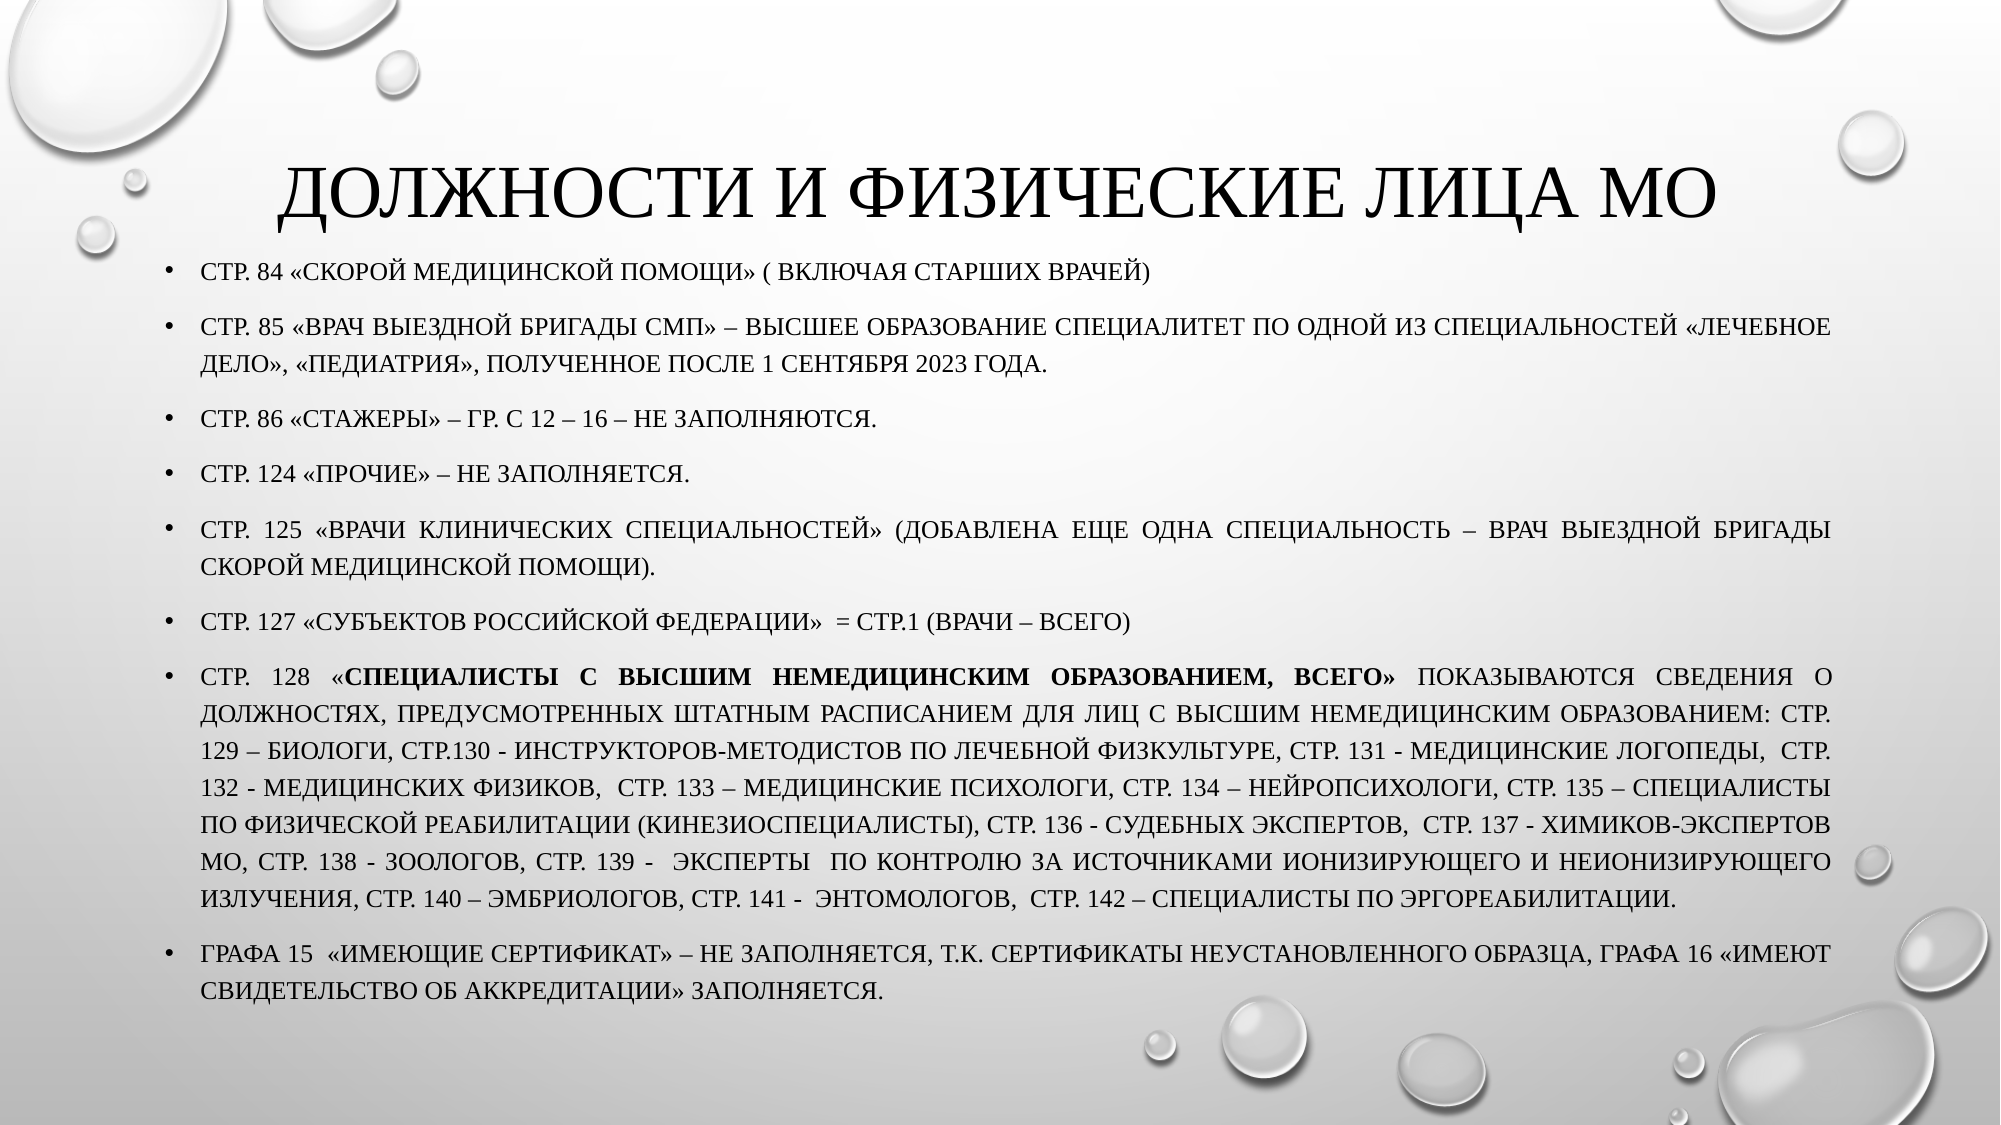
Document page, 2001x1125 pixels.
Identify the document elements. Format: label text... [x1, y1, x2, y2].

picture [0, 0, 2000, 1125]
list Стр. 84 «скорой медицинской помощи» ( включая старших врачей) Стр. 85 «Врач выездной бригады СМП» – высшее образование специалитет по одной из специальностей «лечебное дело», «педиатрия», полученное после 1 сентября 2023 года. Стр. 86 «стажеры» – гр. С 12 – 16 – не заполняются. Стр. 124 «Прочие» – не заполняется. Стр. 125 «врачи клинических специальностей» (добавлена еще одна специальность – врач выездной бригады скорой медицинской помощи). Стр. 127 «субъектов российской федерации» = стр.1 (Врачи – всего) Стр. 128 «специалисты с высшим немедицинским образованием, всего» показываются сведения о должностях, предусмотренных штатным расписанием для лиц с высшим немедицинским образованием: стр. 129 – биологи, стр.130 - инструкторов-методистов по лечебной физкультуре, стр. 131 - медицинские логопеды, стр. 132 - медицинских физиков, стр. 133 – медицинские психологи, стр. 134 – нейропсихологи, стр. 135 – специалисты по физической реабилитации (кинезиоспециалисты), стр. 136 - судебных экспертов, стр. 137 - химиков-экспертов МО, стр. 138 - зоологов, стр. 139 - эксперты по контролю за источниками ионизирующего и неионизирующего излучения, стр. 140 – эмбриологов, стр. 141 - энтомологов, стр. 142 – специалисты по эргореабилитации. графа 15 «имеющие сертификат» – не заполняется, т.к. сертификаты неустановленного образца, графа 16 «имеют свидетельство об аккредитации» заполняется. [149, 240, 1848, 1023]
title Должности и физические лица МО [149, 135, 1848, 240]
